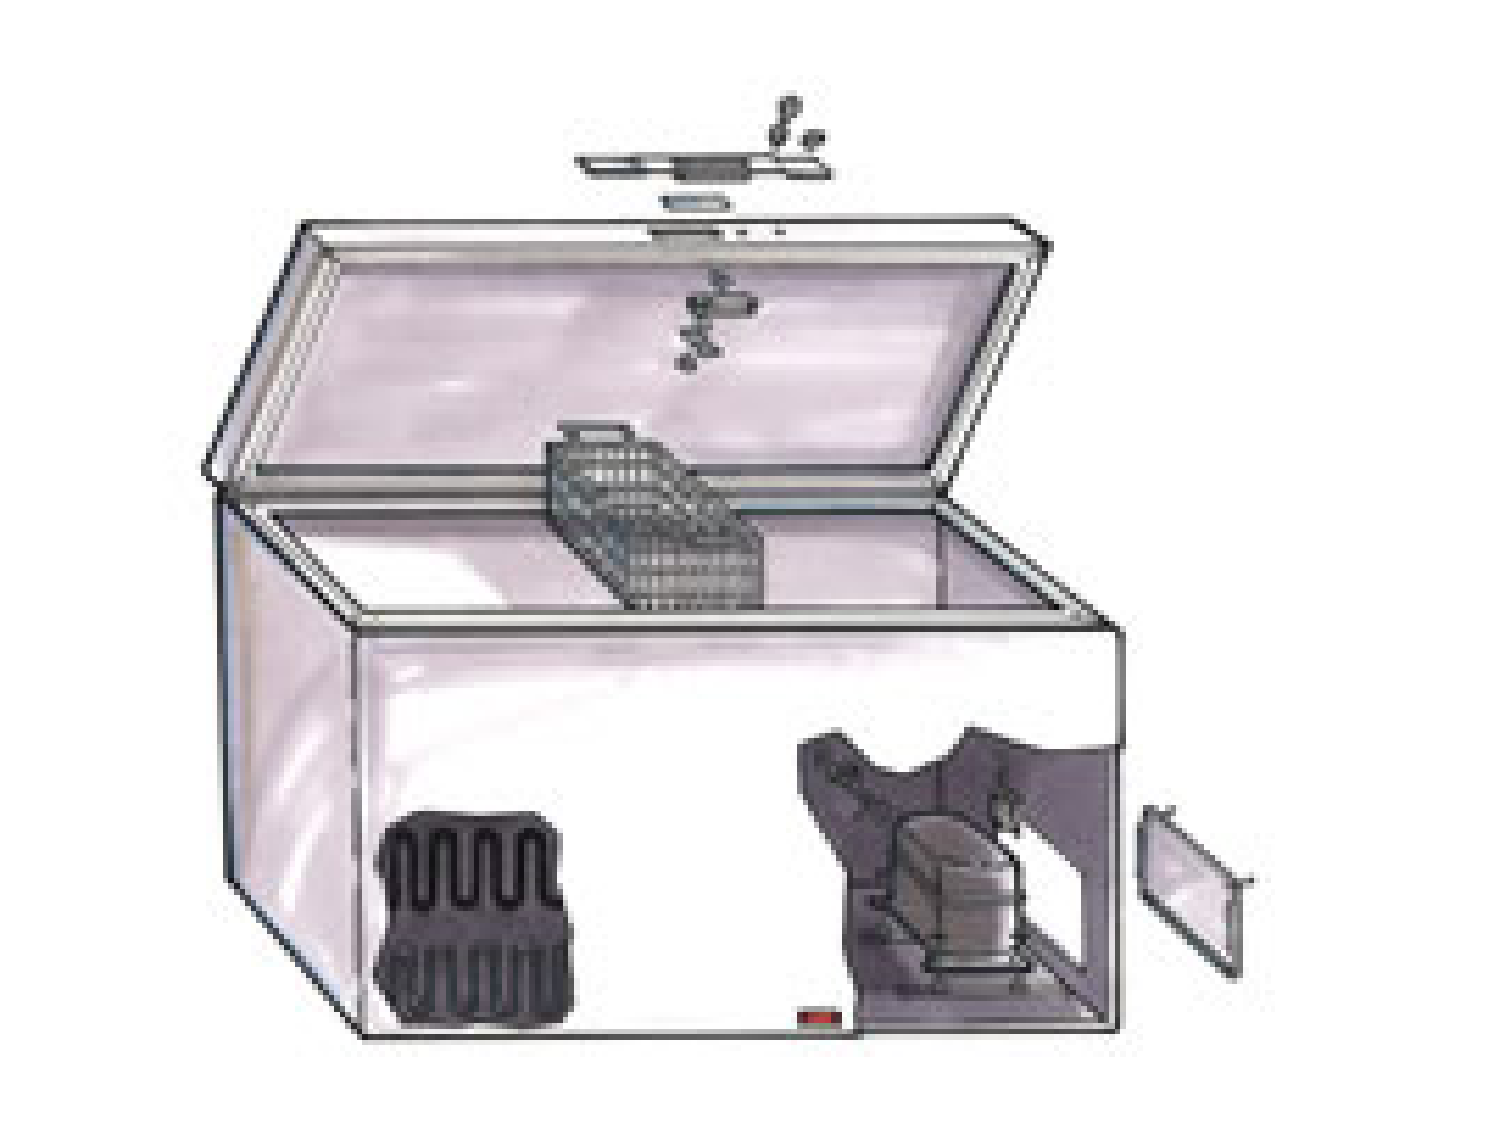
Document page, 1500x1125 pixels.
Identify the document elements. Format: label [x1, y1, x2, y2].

text_box [162, 74, 1276, 1083]
